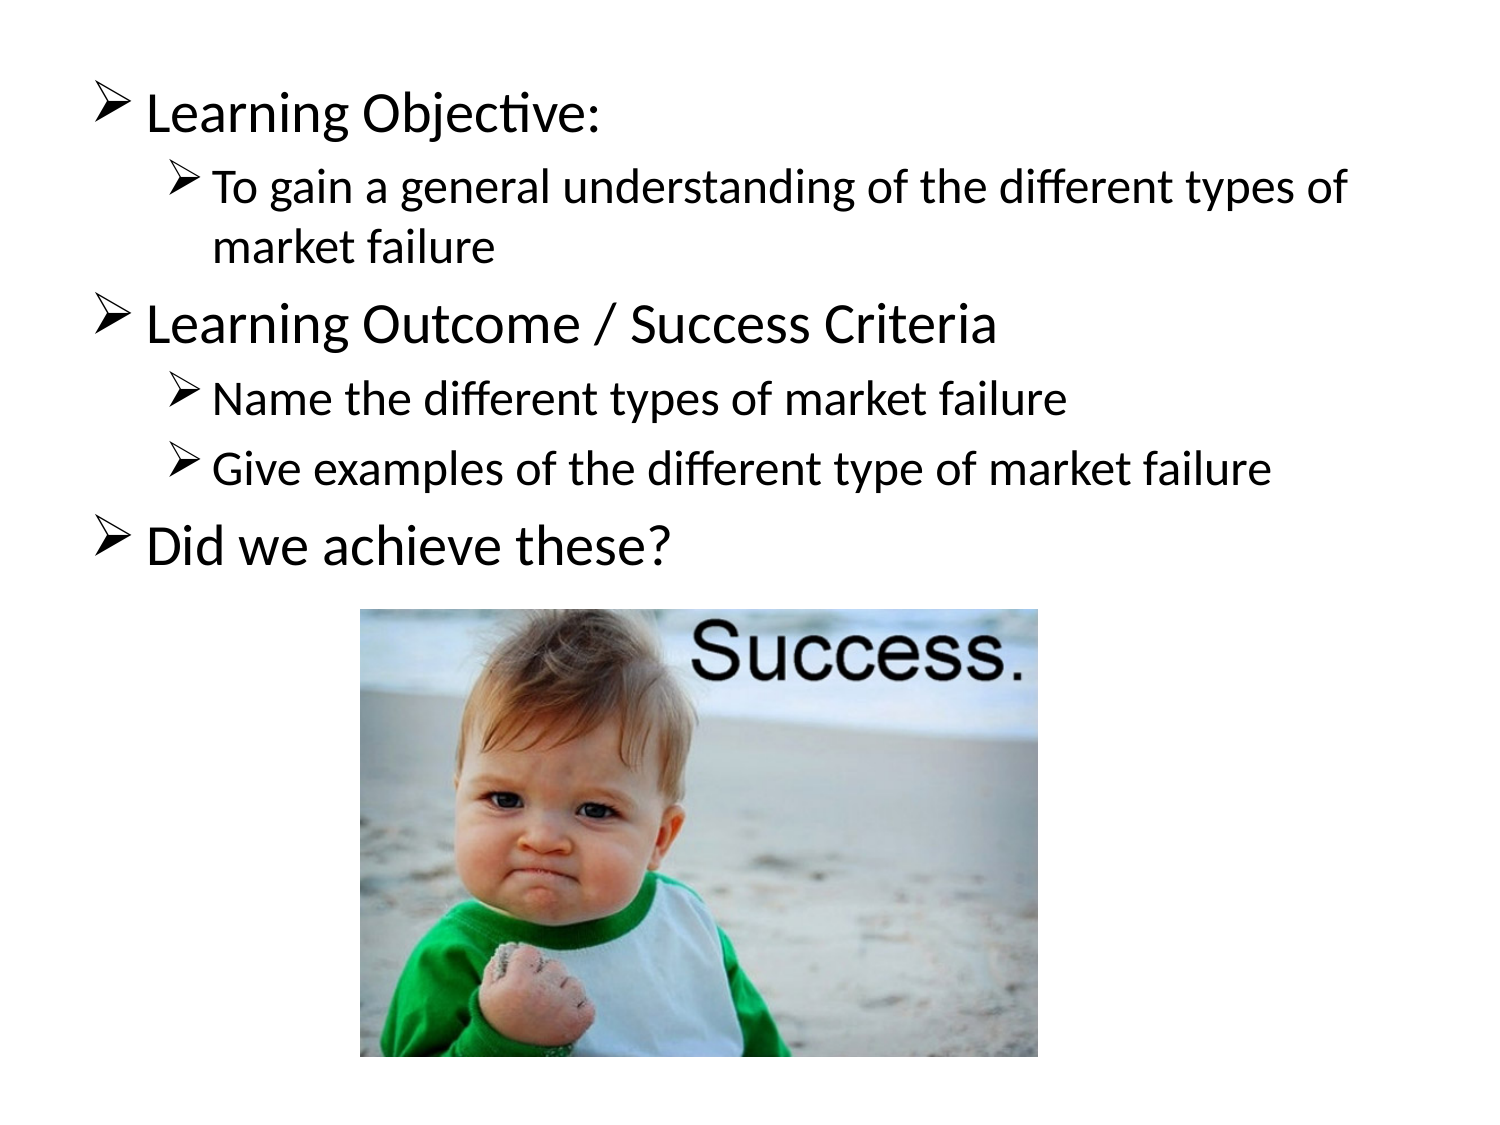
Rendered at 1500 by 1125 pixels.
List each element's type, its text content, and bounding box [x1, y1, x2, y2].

list Learning Objective: To gain a general understanding of the different types of market failure Learning Outcome / Success Criteria Name the different types of market failure Give examples of the different type of market failure Did we achieve these? [75, 66, 1425, 669]
picture [359, 609, 1038, 1058]
